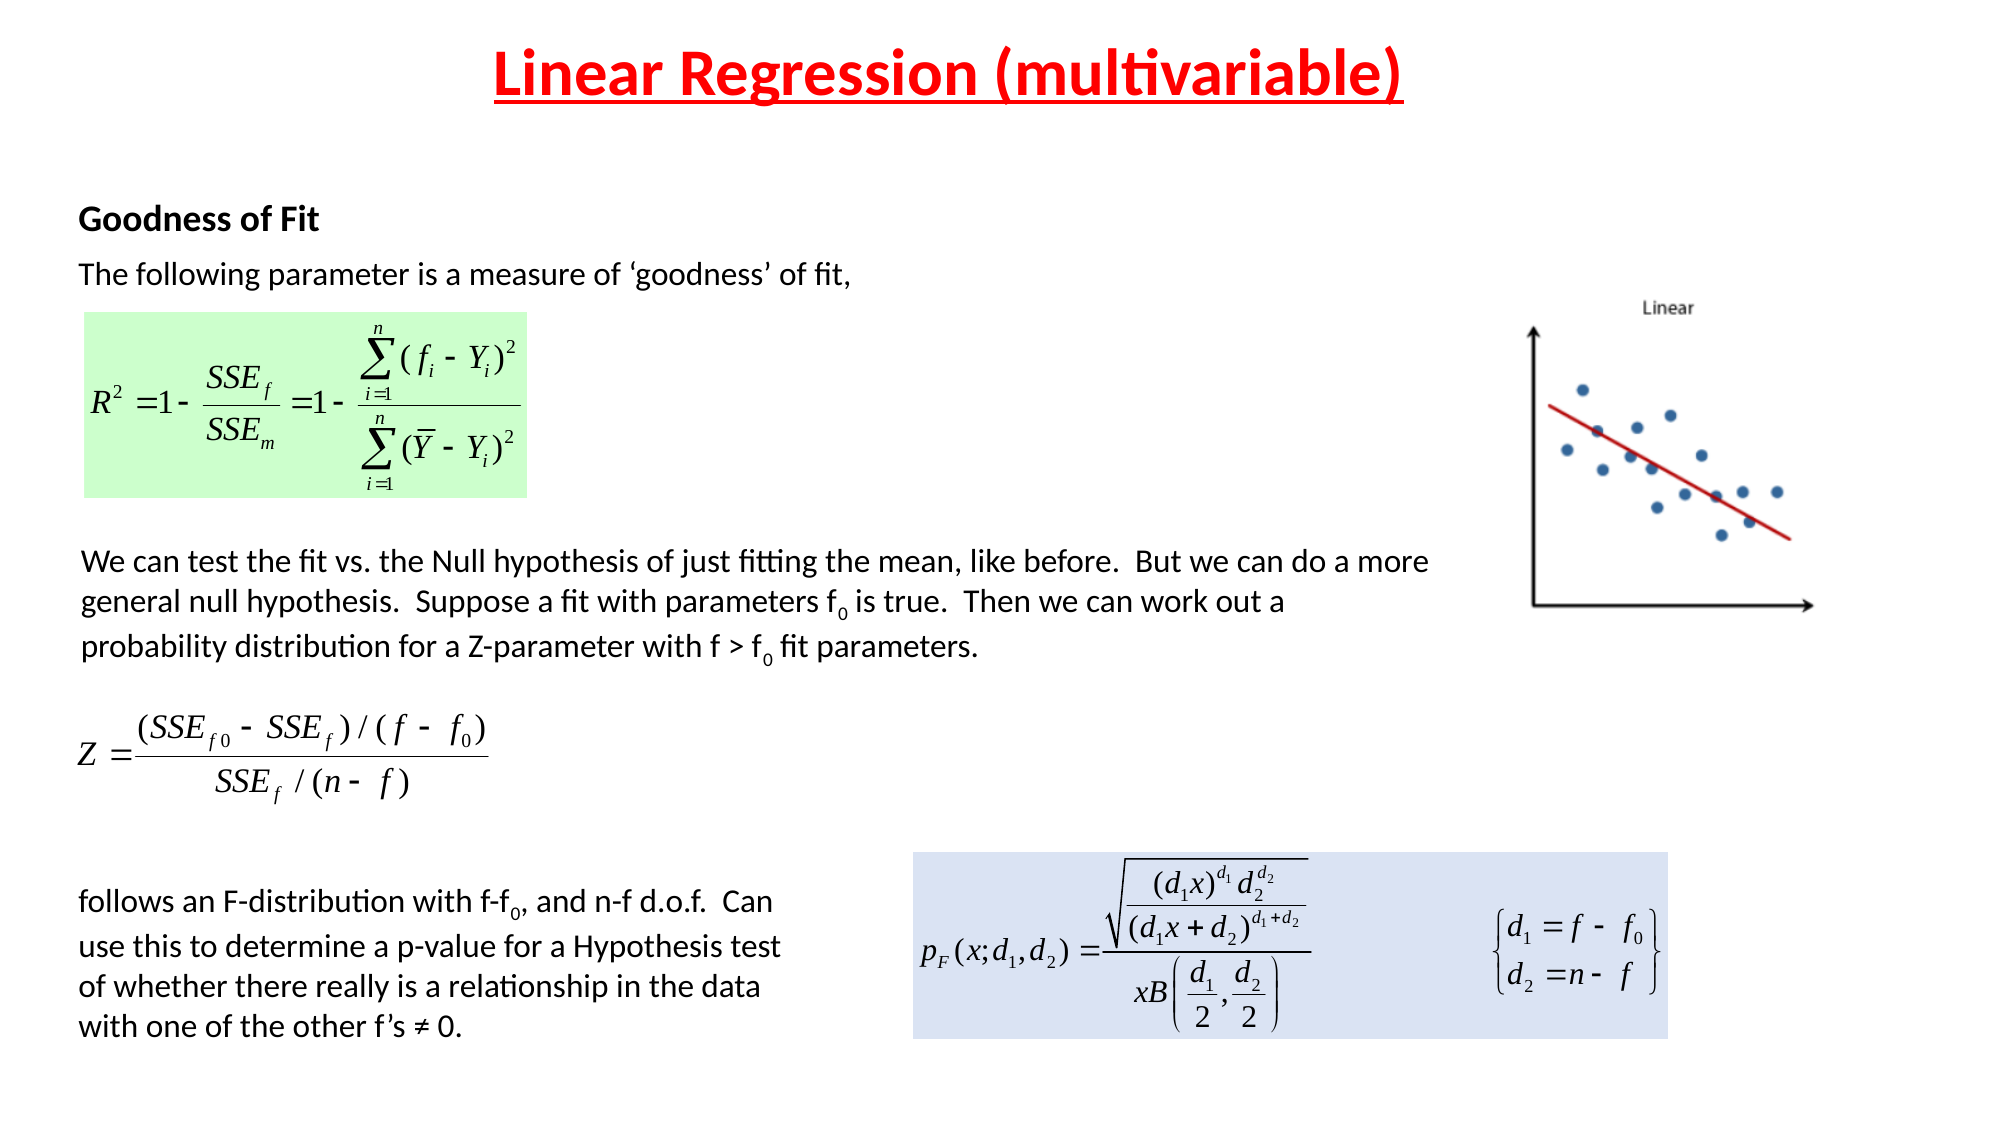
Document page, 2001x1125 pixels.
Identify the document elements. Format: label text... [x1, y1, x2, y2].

text_box follows an F-distribution with f-f0, and n-f d.o.f. Can use this to determine a p-value for a Hypothesis test of whether there really is a relationship in the data with one of the other f’s ≠ 0. [63, 871, 820, 1052]
text_box Linear Regression (multivariable) [479, 21, 1431, 117]
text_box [912, 851, 1669, 1040]
picture [1509, 286, 1832, 625]
text_box The following parameter is a measure of ‘goodness’ of fit, [63, 244, 928, 299]
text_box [71, 704, 496, 814]
text_box We can test the fit vs. the Null hypothesis of just fitting the mean, like before. But we can do a more general null hypothesis. Suppose a fit with parameters f0 is true. Then we can work out a probability distribution for a Z-parameter with f > f0 fit parameters. [66, 531, 1454, 678]
text_box Goodness of Fit [63, 186, 379, 244]
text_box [84, 312, 528, 499]
